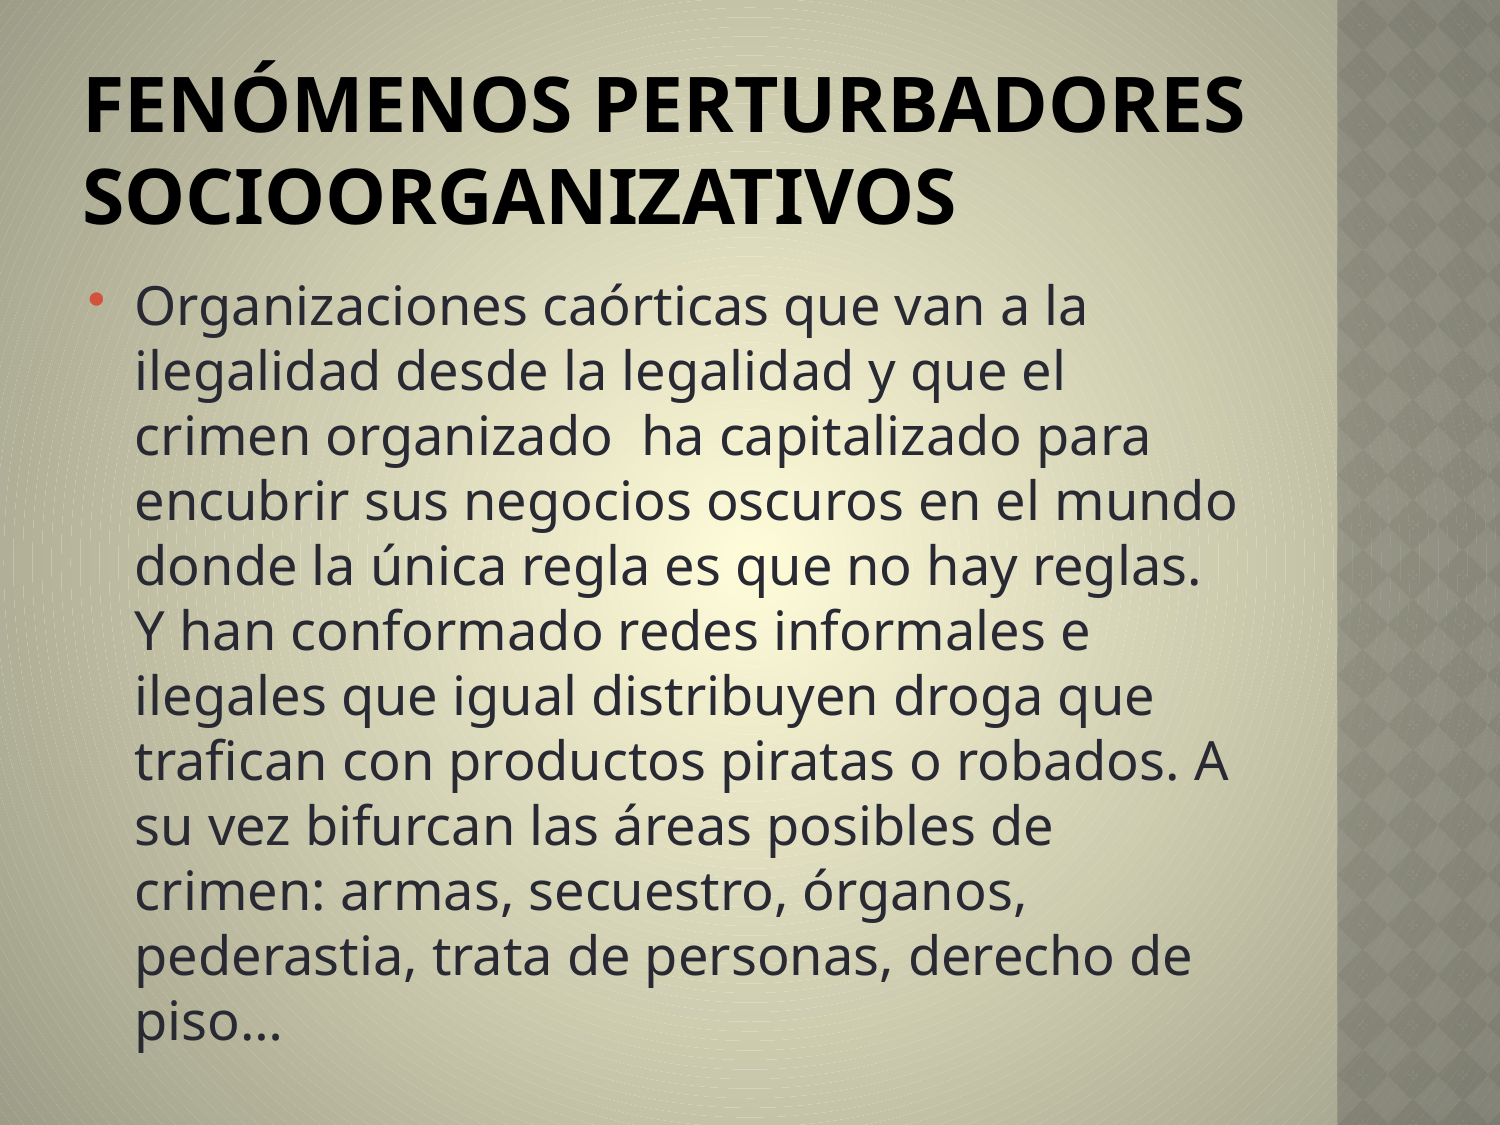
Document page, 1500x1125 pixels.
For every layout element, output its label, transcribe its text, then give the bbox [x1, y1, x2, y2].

title Fenómenos perturbadores socioorganizativos [75, 52, 1263, 240]
list Organizaciones caórticas que van a la ilegalidad desde la legalidad y que el crimen organizado ha capitalizado para encubrir sus negocios oscuros en el mundo donde la única regla es que no hay reglas. Y han conformado redes informales e ilegales que igual distribuyen droga que trafican con productos piratas o robados. A su vez bifurcan las áreas posibles de crimen: armas, secuestro, órganos, pederastia, trata de personas, derecho de piso… [75, 264, 1263, 1059]
